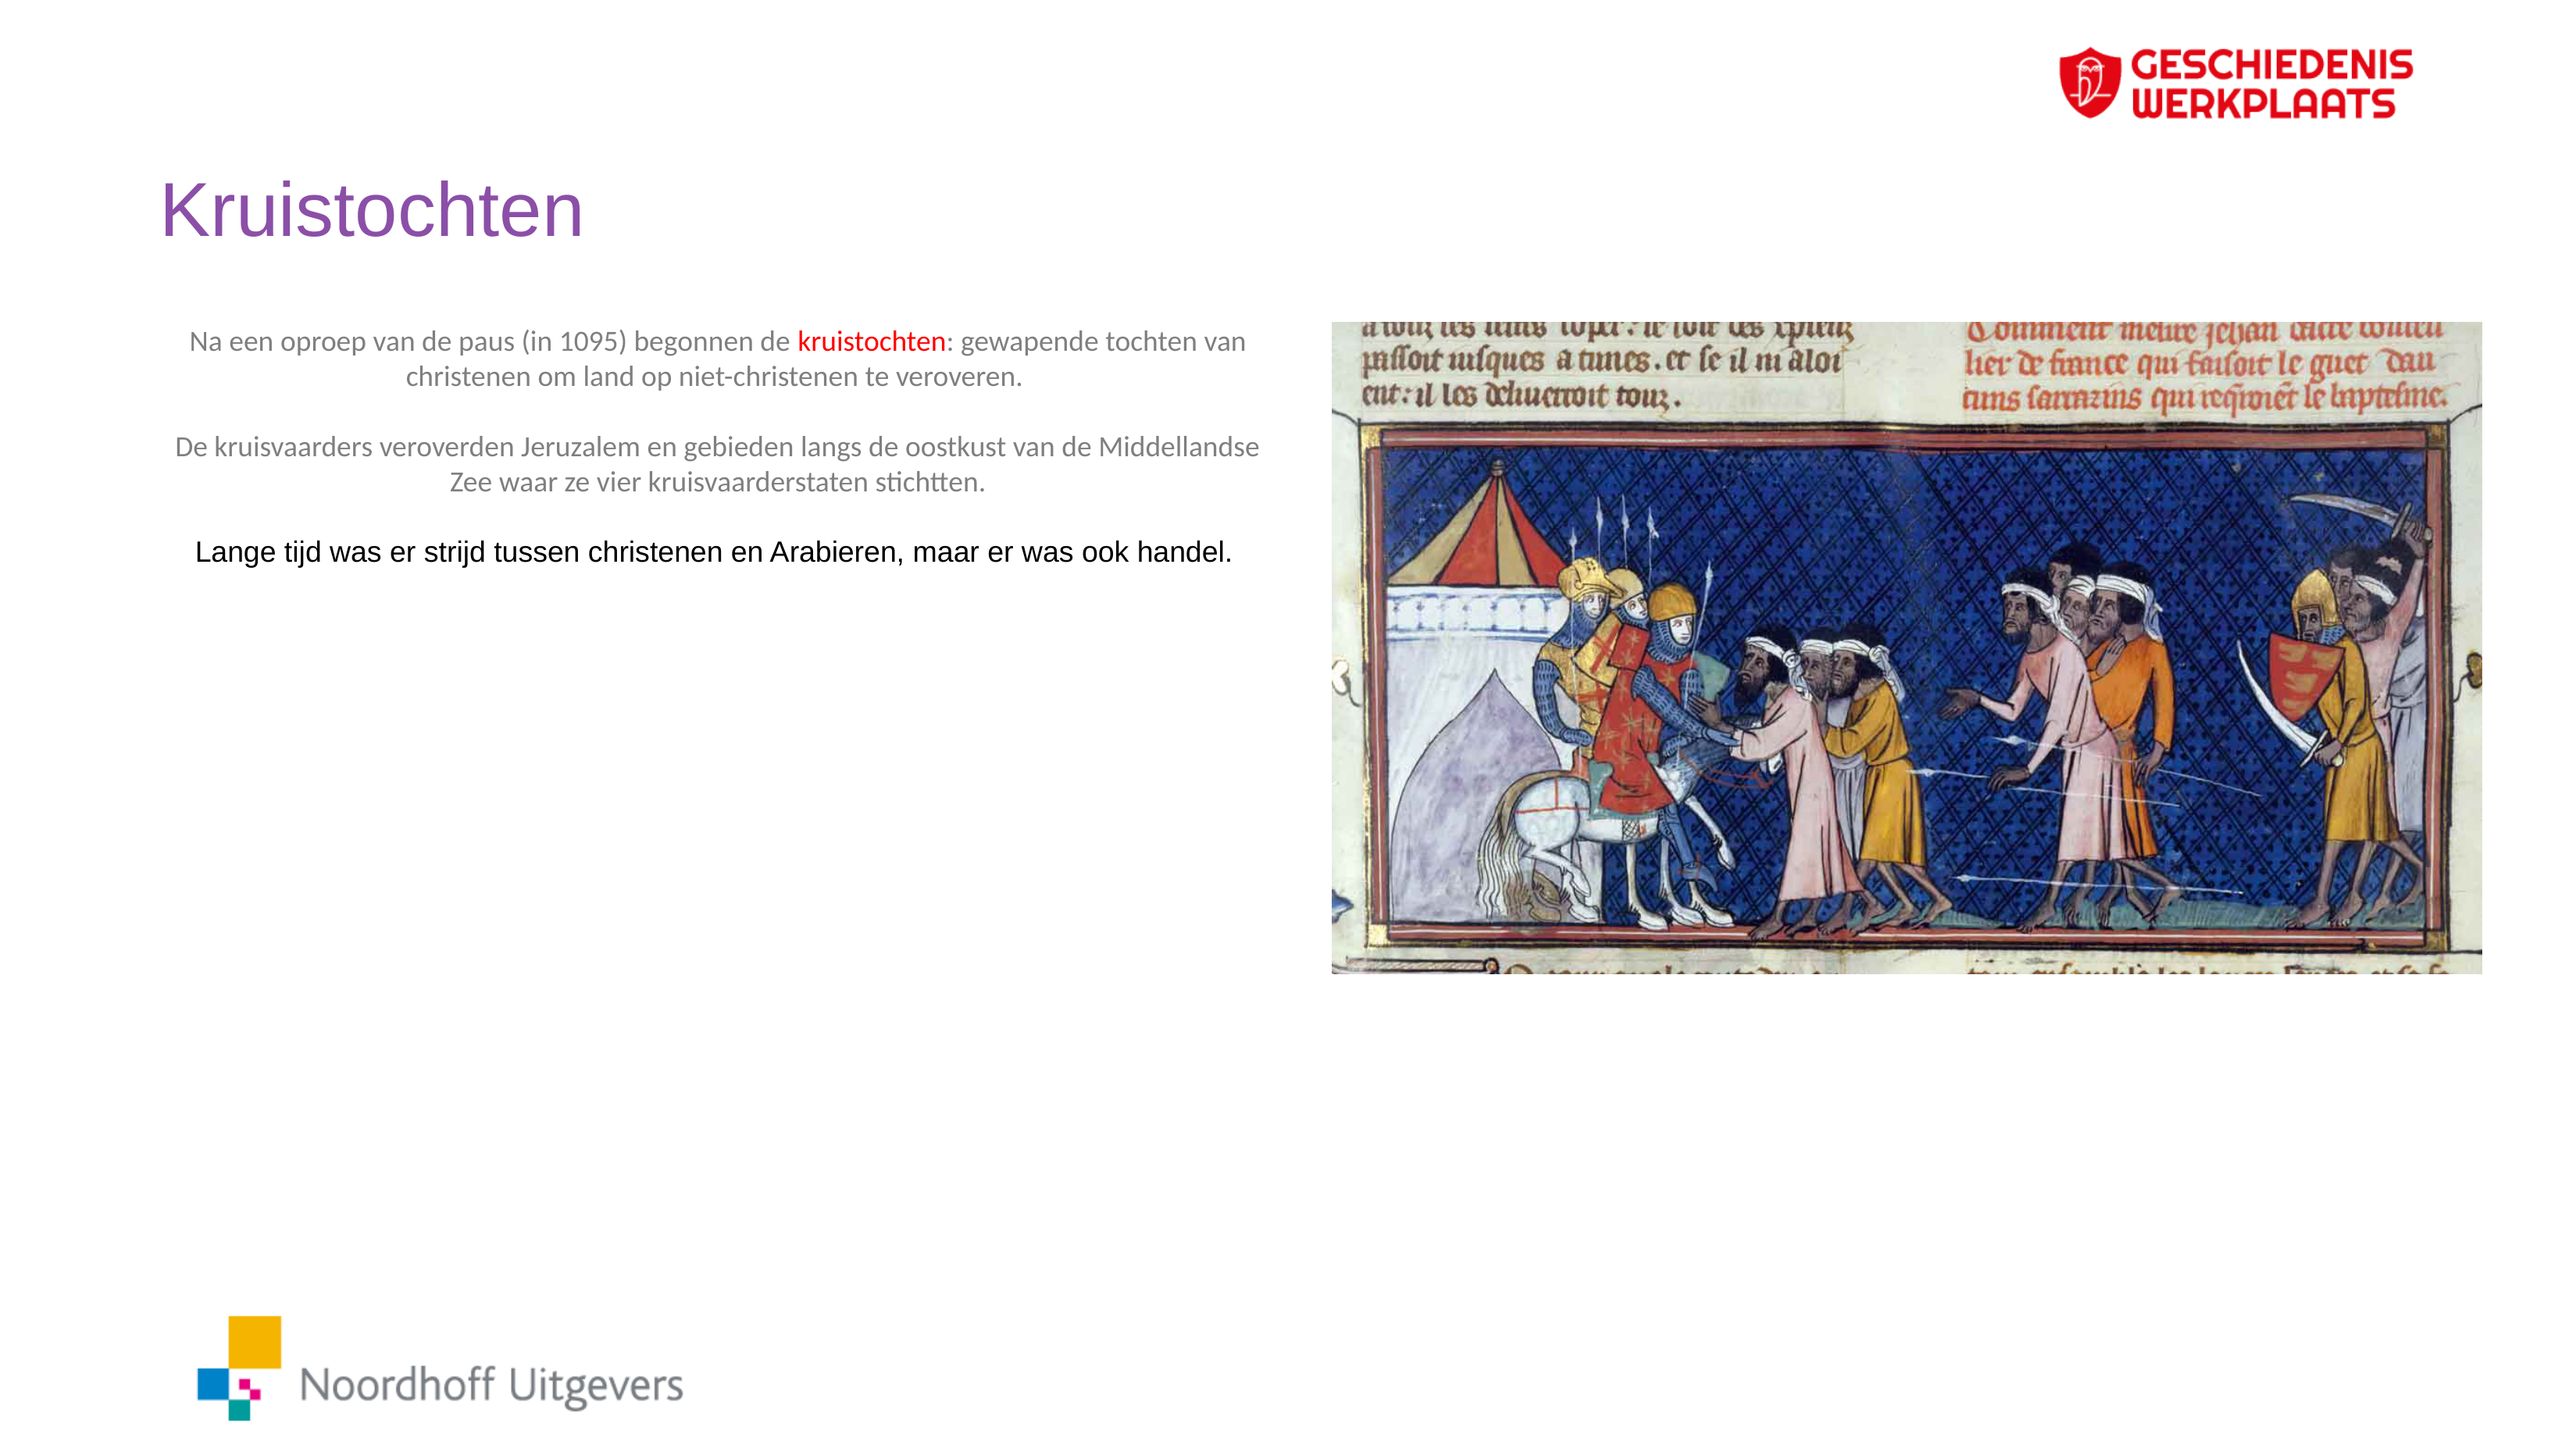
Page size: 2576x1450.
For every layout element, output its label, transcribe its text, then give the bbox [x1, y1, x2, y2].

title Kruistochten [159, 159, 2416, 266]
list Na een oproep van de paus (in 1095) begonnen de kruistochten: gewapende tochten van christenen om land op niet-christenen te veroveren. De kruisvaarders veroverden Jeruzalem en gebieden langs de oostkust van de Middellandse Zee waar ze vier kruisvaarderstaten stichtten. Lange tijd was er strijd tussen christenen en Arabieren, maar er was ook handel. [159, 322, 1291, 1288]
picture [1610, 0, 2576, 161]
picture [1332, 322, 2482, 974]
picture [159, 1288, 802, 1449]
